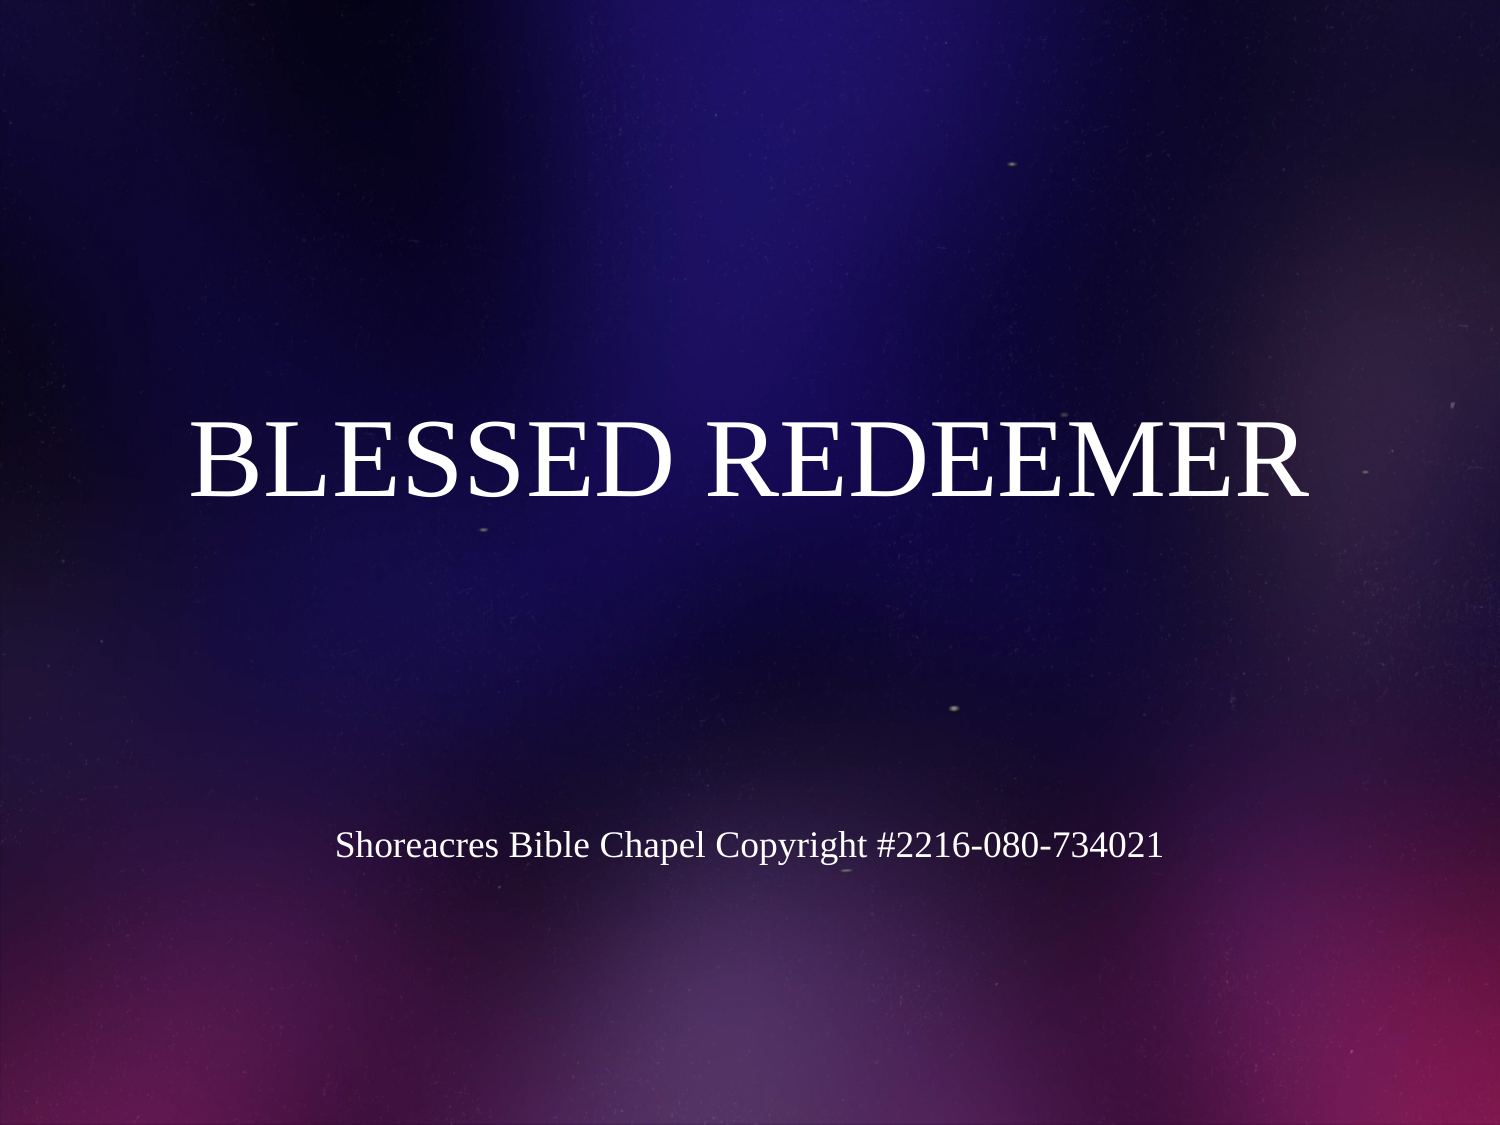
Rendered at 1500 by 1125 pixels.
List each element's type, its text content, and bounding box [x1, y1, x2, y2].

picture [0, 0, 1500, 1125]
subtitle Shoreacres Bible Chapel Copyright #2216-080-734021 [225, 812, 1275, 1100]
title BLESSED REDEEMER [112, 537, 1388, 725]
